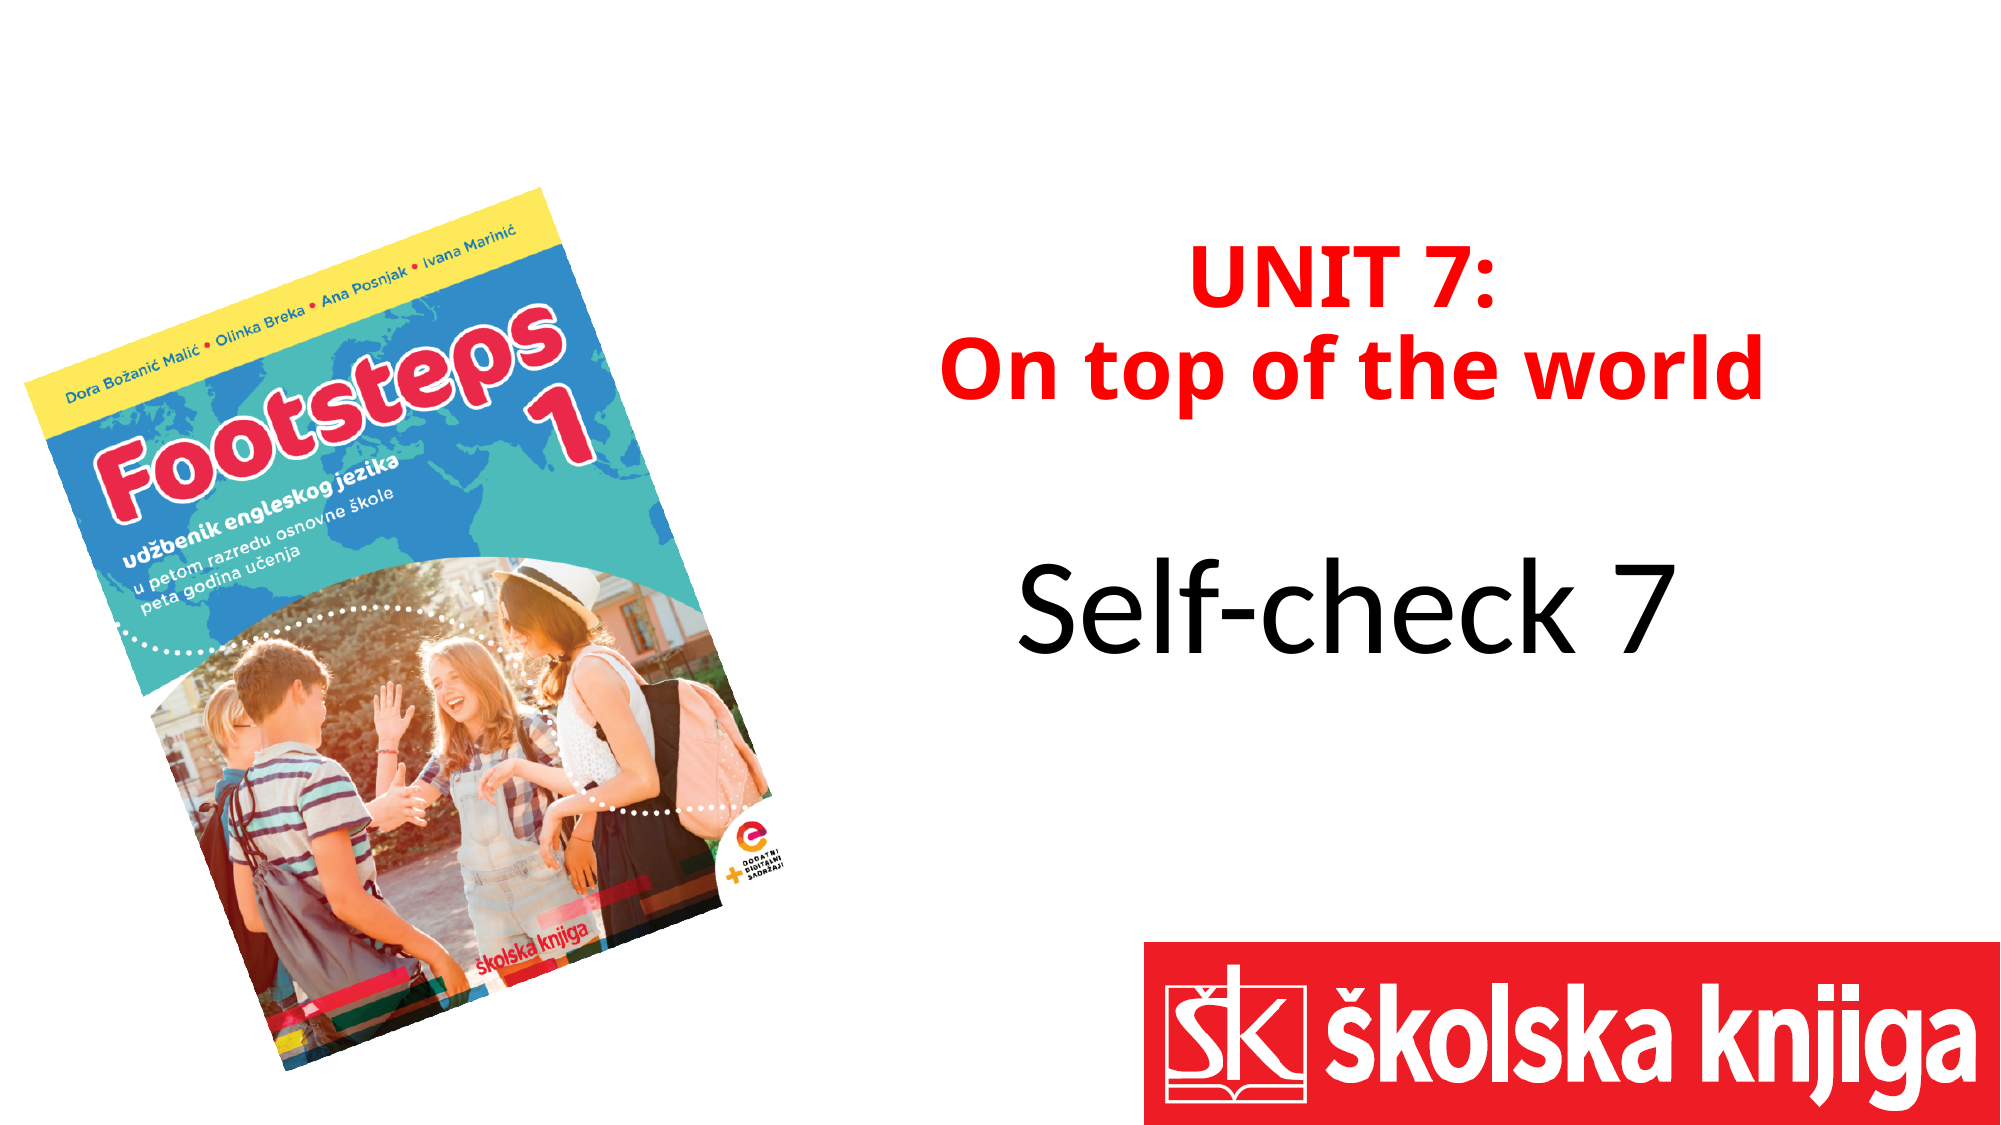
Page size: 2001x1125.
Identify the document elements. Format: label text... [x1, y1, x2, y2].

picture [1144, 942, 2000, 1125]
picture [24, 188, 801, 1071]
subtitle Self-check 7 [786, 527, 1909, 800]
title UNIT 7: On top of the world [730, 226, 1976, 426]
